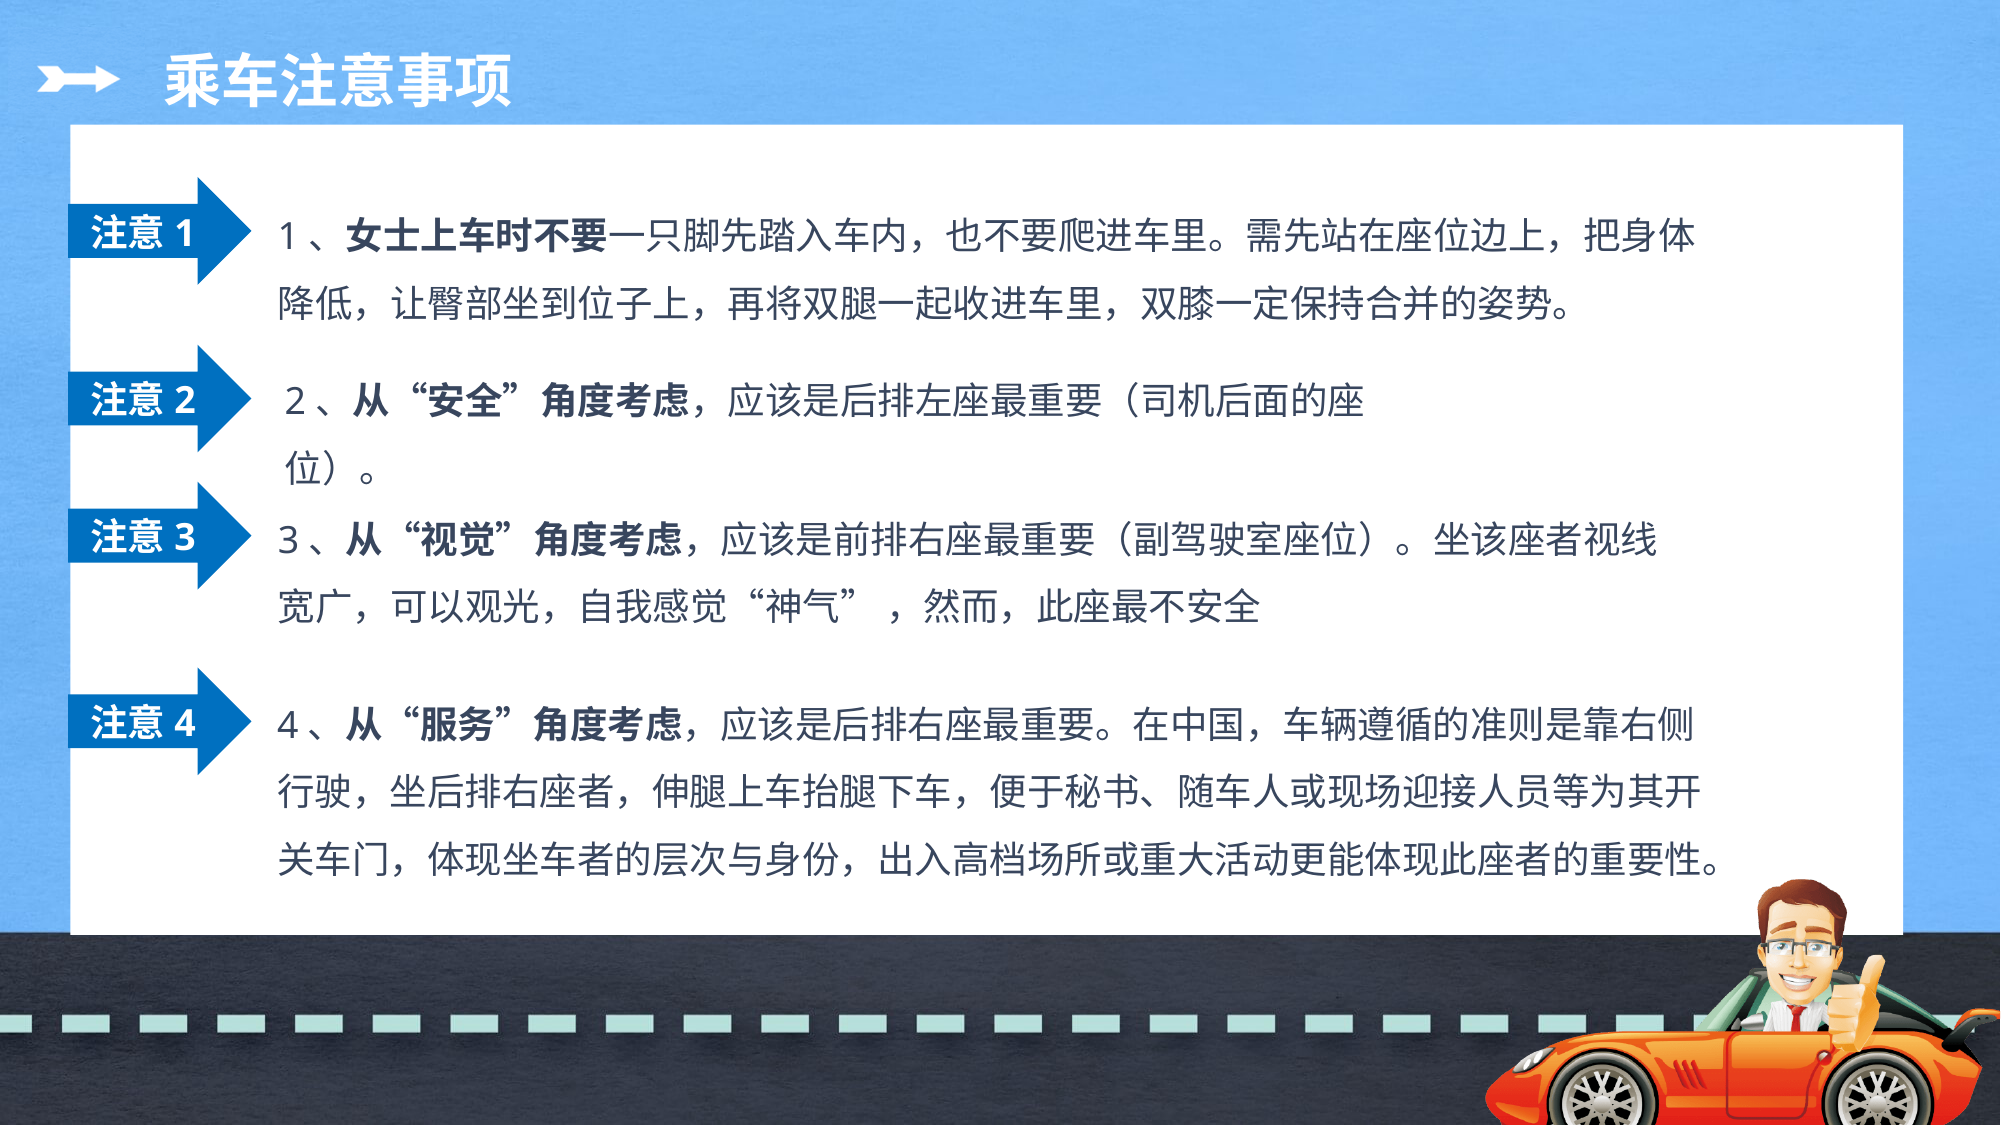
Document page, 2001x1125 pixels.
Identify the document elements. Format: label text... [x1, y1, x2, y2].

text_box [58, 344, 252, 453]
text_box 2、从“安全”角度考虑，应该是后排左座最重要（司机后面的座位）。 [252, 347, 1428, 420]
text_box 乘车注意事项 [148, 37, 528, 122]
picture [0, 0, 2001, 1125]
text_box 1、女士上车时不要一只脚先踏入车内，也不要爬进车里。需先站在座位边上，把身体降低，让臀部坐到位子上，再将双腿一起收进车里，双膝一定保持合并的姿势。 [252, 182, 1715, 270]
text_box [58, 481, 252, 590]
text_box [58, 667, 252, 776]
text_box 4、从“服务”角度考虑，应该是后排右座最重要。在中国，车辆遵循的准则是靠右侧行驶，坐后排右座者，伸腿上车抬腿下车，便于秘书、随车人或现场迎接人员等为其开关车门，体现坐车者的层次与身份，出入高档场所或重大活动更能体现此座者的重要性。 [239, 670, 1746, 815]
text_box 3、从“视觉”角度考虑，应该是前排右座最重要（副驾驶室座位）。坐该座者视线宽广，可以观光，自我感觉“神气” ，然而，此座最不安全 [240, 485, 1710, 594]
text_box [58, 176, 252, 285]
